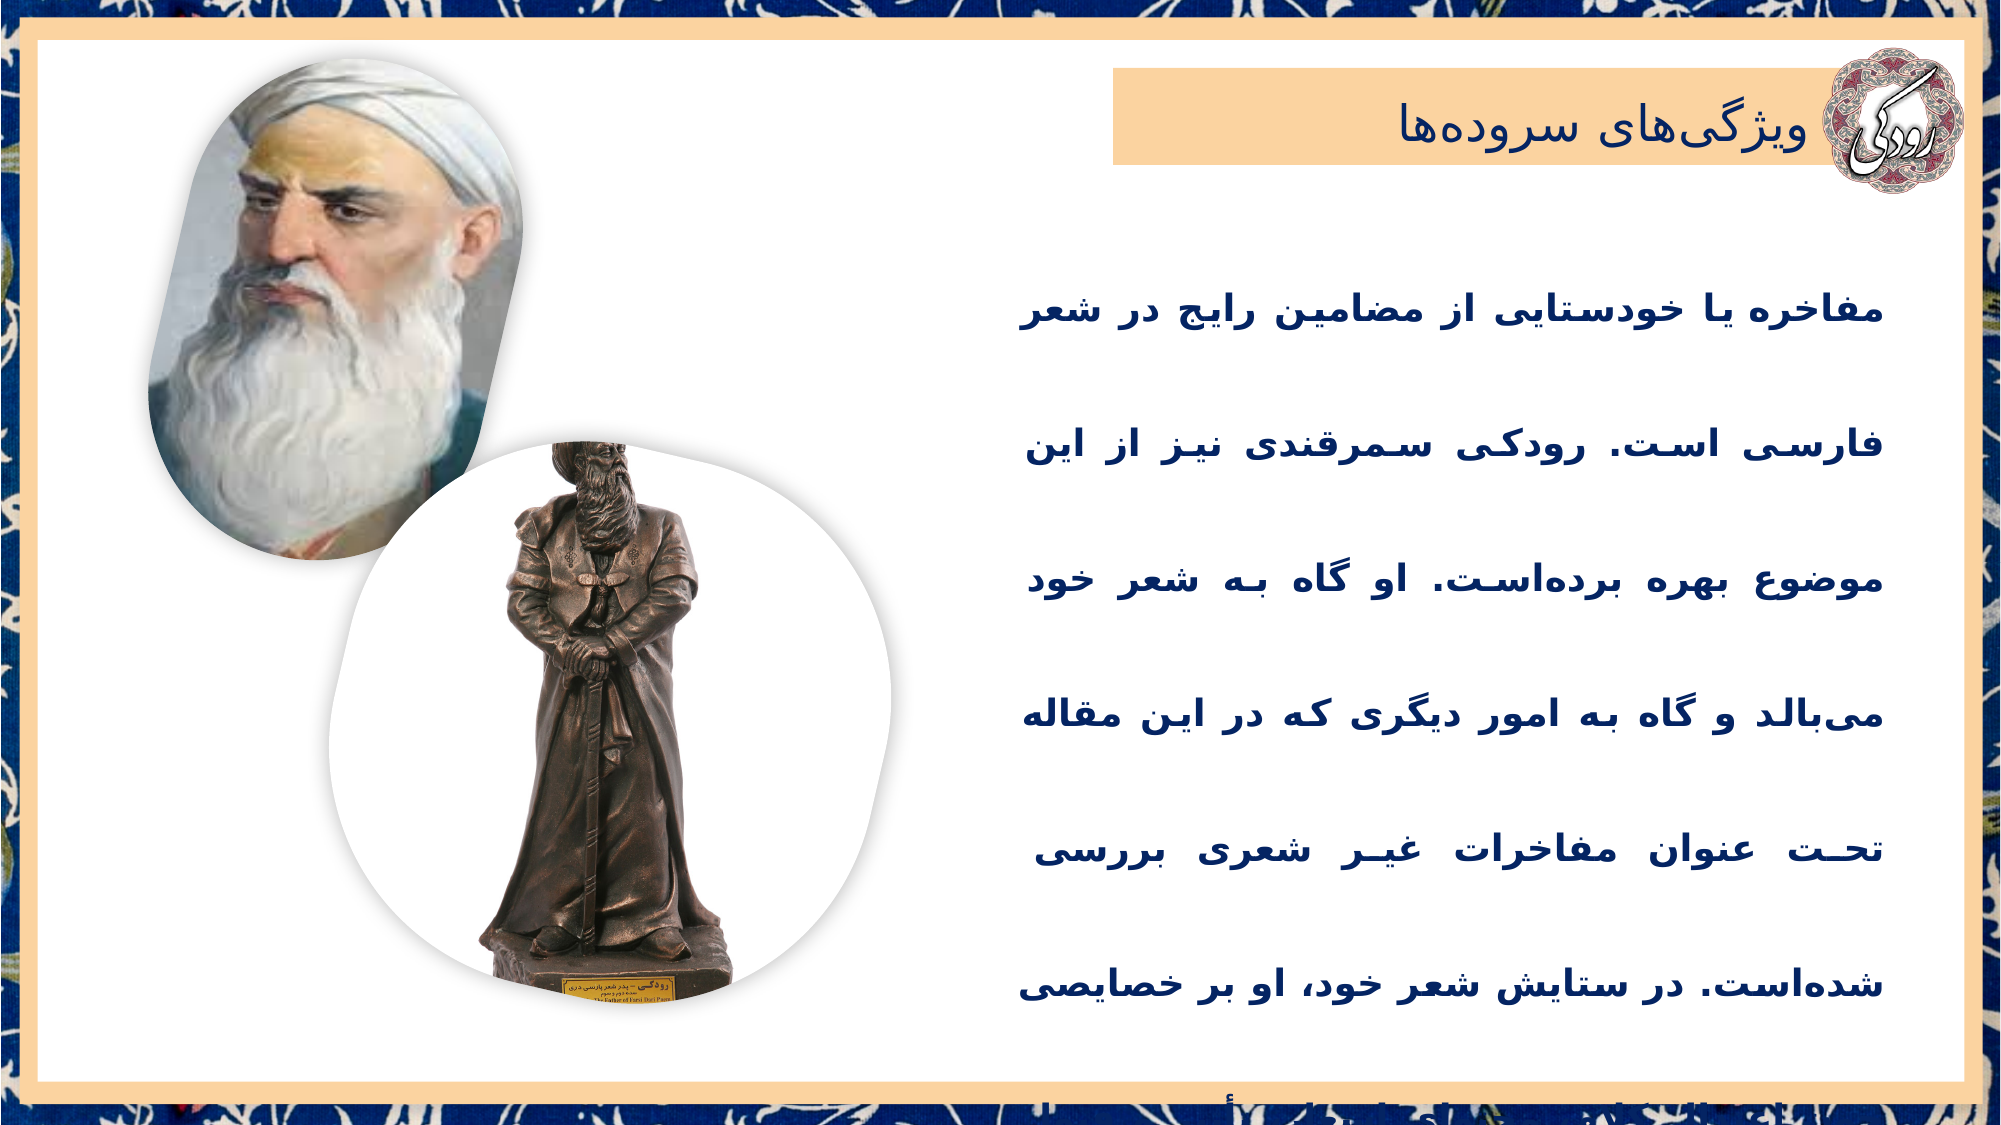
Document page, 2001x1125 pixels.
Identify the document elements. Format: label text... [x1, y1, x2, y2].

text_box ویژگی‌های سروده‌ها [1277, 83, 1931, 159]
text_box مفاخره یا خودستایی از مضامین رایج در شعر فارسی است. رودکی سمرقندی نیز از این موضوع بهره برده‌است. او گاه به شعر خود می‌بالد و گاه به امور دیگری که در این مقاله تحت عنوان مفاخرات غیر شعری بررسی شده‌است. در ستایش شعر خود، او بر خصایصی چون اعتدال کلام، محتوای اشعار، تأثیر و قبول آن و شهرت و فراگیر شدنش تأکید می‌کند. [1002, 186, 1900, 1125]
picture [148, 56, 892, 1004]
picture [1820, 47, 1966, 194]
picture [2, 1, 1999, 1125]
